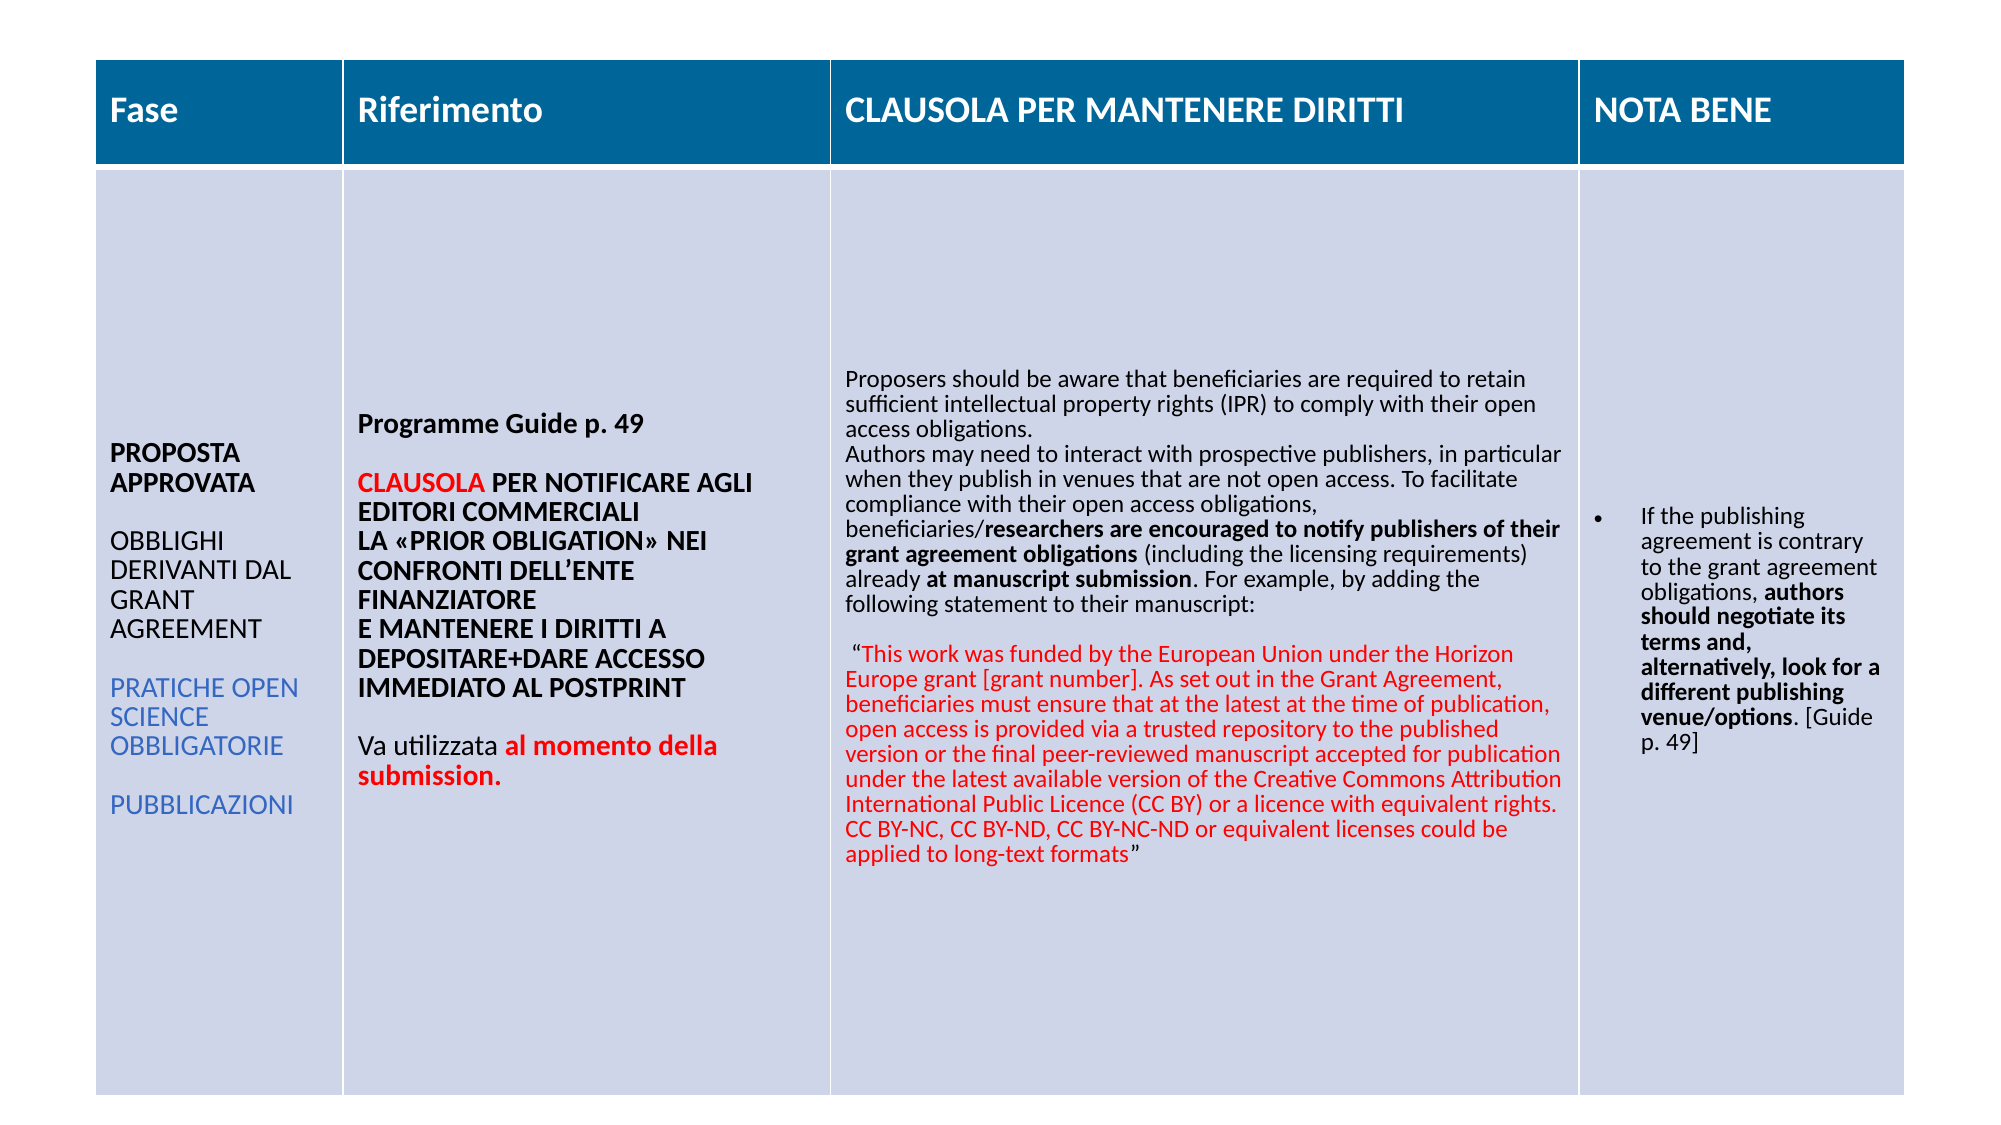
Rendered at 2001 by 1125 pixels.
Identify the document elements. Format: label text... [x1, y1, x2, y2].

table_cell Programme Guide p. 49 CLAUSOLA PER NOTIFICARE AGLI EDITORI COMMERCIALI LA «PRIOR OBLIGATION» NEI CONFRONTI DELL’ENTE FINANZIATORE E MANTENERE I DIRITTI A DEPOSITARE+DARE ACCESSO IMMEDIATO AL POSTPRINT Va utilizzata al momento della submission. [344, 170, 830, 1095]
table_header NOTA BENE [1580, 60, 1904, 164]
table_cell If the publishing agreement is contrary to the grant agreement obligations, authors should negotiate its terms and, alternatively, look for a different publishing venue/options. [Guide p. 49] [1580, 170, 1904, 1095]
table_header Riferimento [344, 60, 830, 164]
table_header CLAUSOLA PER MANTENERE DIRITTI [831, 60, 1578, 164]
table_cell PROPOSTA APPROVATA OBBLIGHI DERIVANTI DAL GRANT AGREEMENT PRATICHE OPEN SCIENCE OBBLIGATORIE PUBBLICAZIONI [96, 170, 342, 1095]
slide_number 11 [1412, 1042, 1863, 1103]
table_cell Proposers should be aware that beneficiaries are required to retain sufficient intellectual property rights (IPR) to comply with their open access obligations. Authors may need to interact with prospective publishers, in particular when they publish in venues that are not open access. To facilitate compliance with their open access obligations, beneficiaries/researchers are encouraged to notify publishers of their grant agreement obligations (including the licensing requirements) already at manuscript submission. For example, by adding the following statement to their manuscript: “This work was funded by the Εuropean Union under the Horizon Europe grant [grant number]. As set out in the Grant Agreement, beneficiaries must ensure that at the latest at the time of publication, open access is provided via a trusted repository to the published version or the final peer-reviewed manuscript accepted for publication under the latest available version of the Creative Commons Attribution International Public Licence (CC BY) or a licence with equivalent rights. CC BY-NC, CC BY-ND, CC BY-NC-ND or equivalent licenses could be applied to long-text formats” [831, 170, 1578, 1095]
table_header Fase [96, 60, 342, 164]
